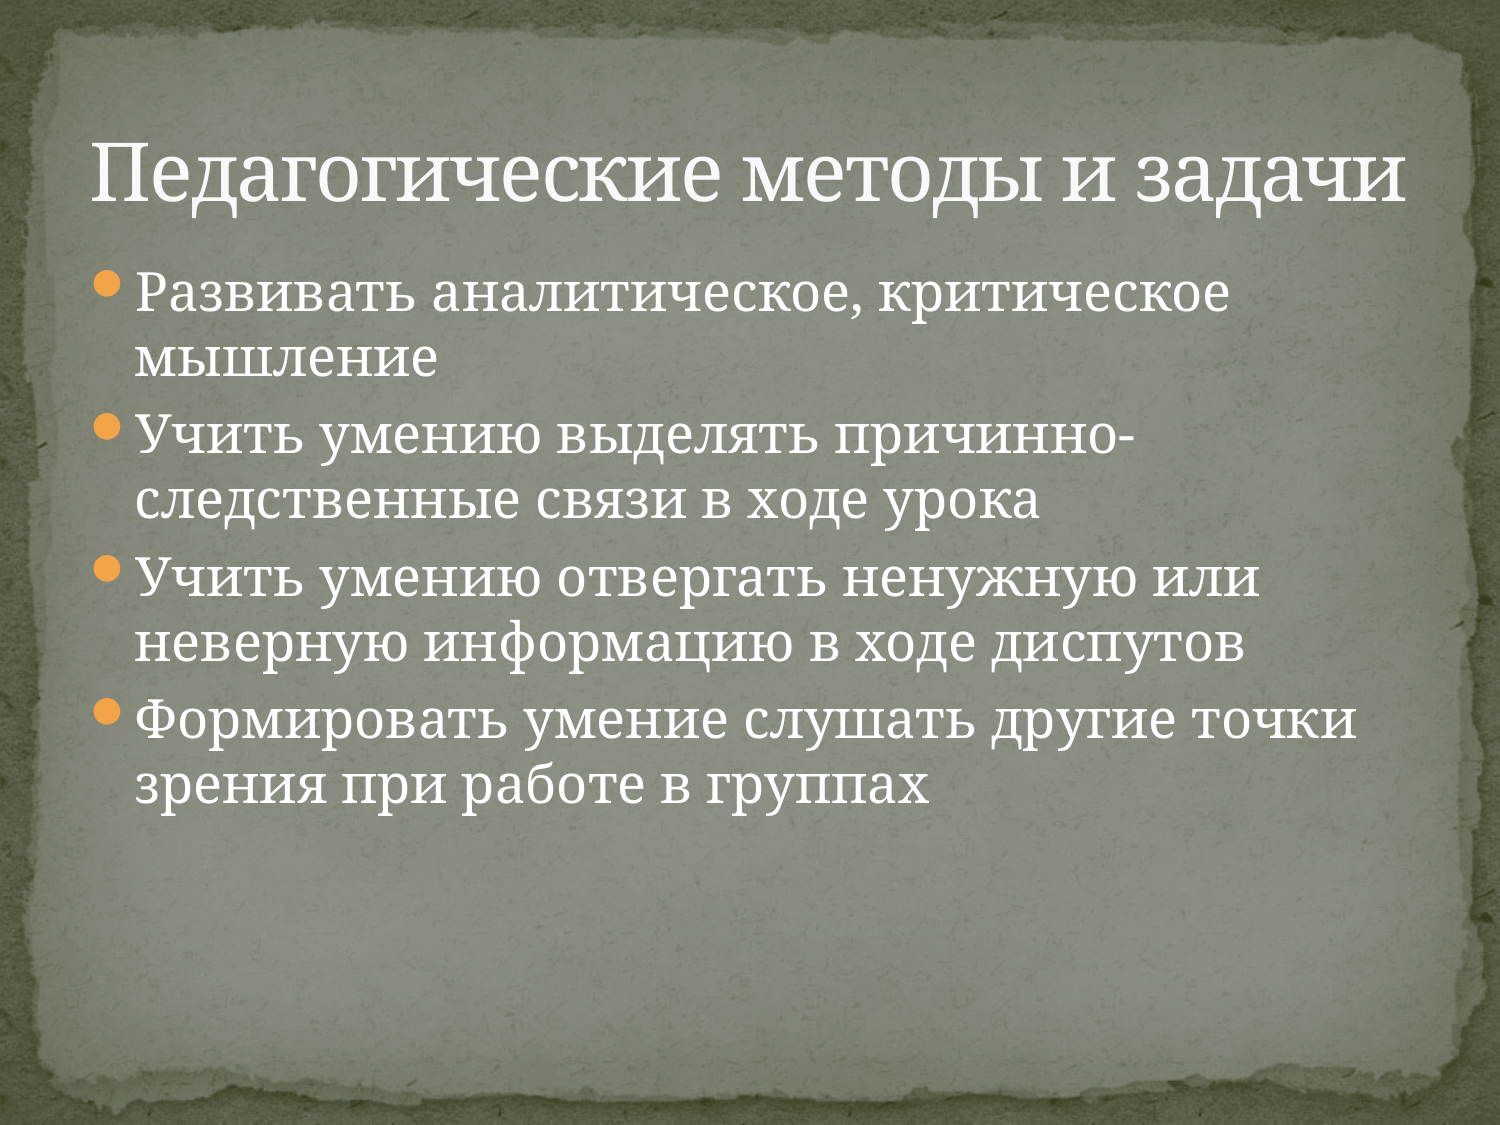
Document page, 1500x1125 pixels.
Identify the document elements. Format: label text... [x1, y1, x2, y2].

list Развивать аналитическое, критическое мышление Учить умению выделять причинно- следственные связи в ходе урока Учить умению отвергать ненужную или неверную информацию в ходе диспутов Формировать умение слушать другие точки зрения при работе в группах [75, 249, 1425, 1000]
title Педагогические методы и задачи [74, 24, 1425, 225]
